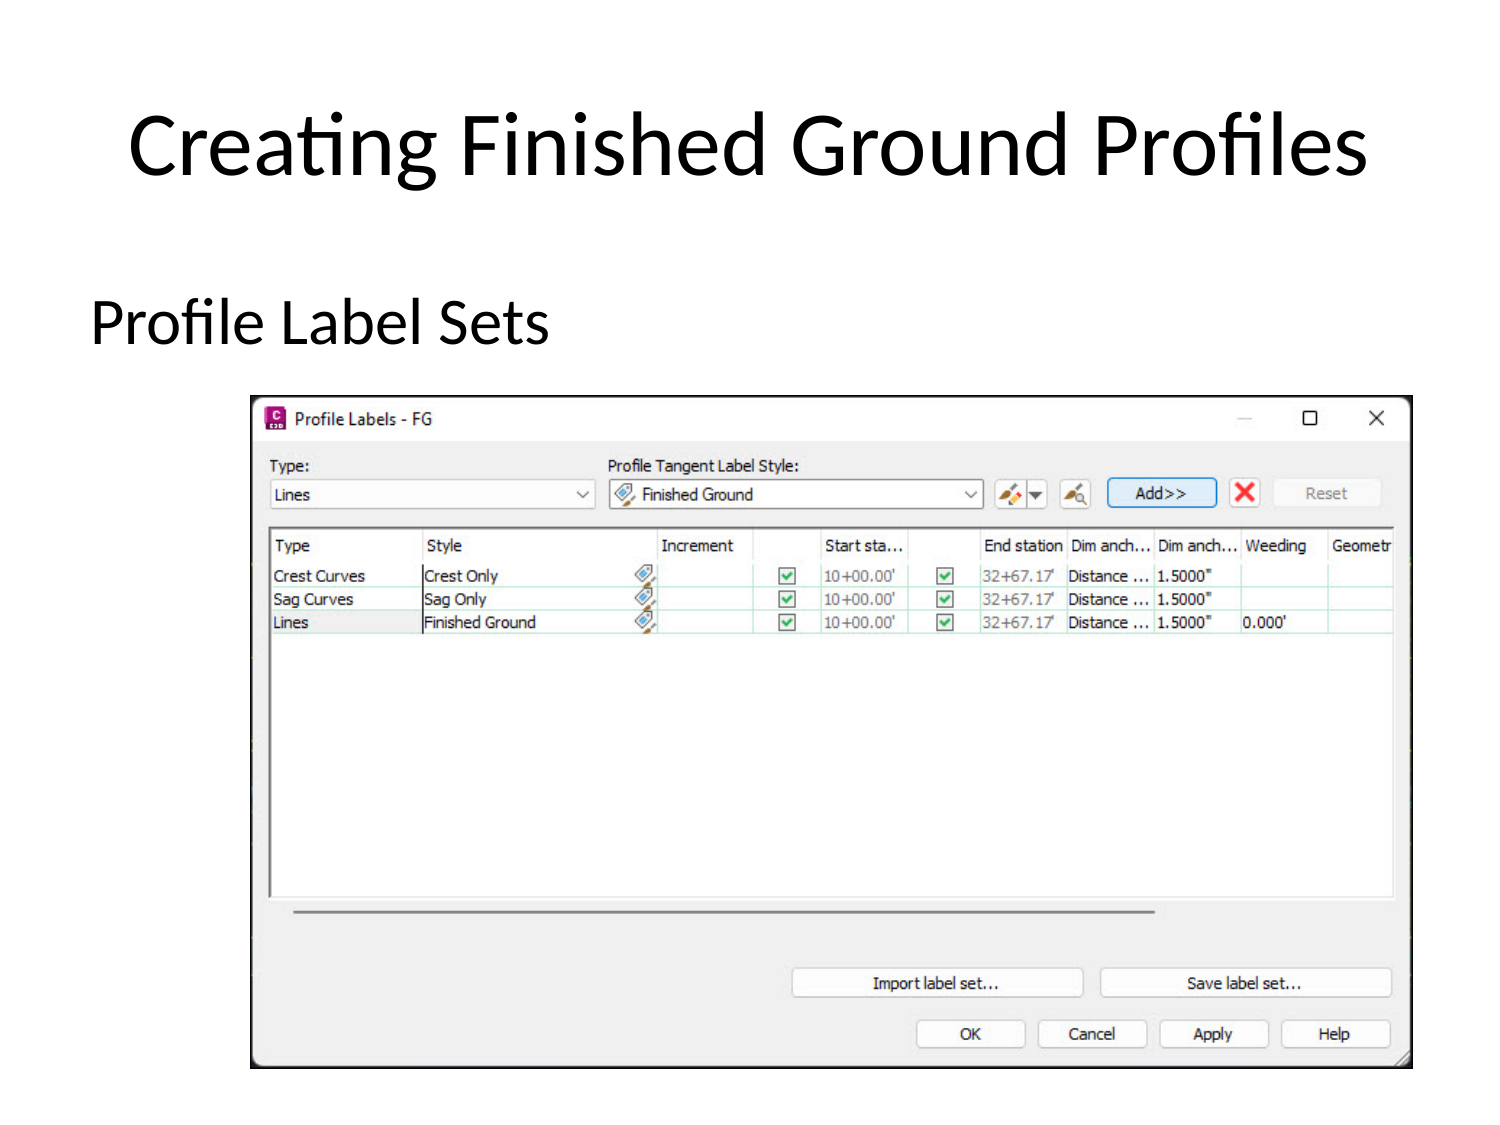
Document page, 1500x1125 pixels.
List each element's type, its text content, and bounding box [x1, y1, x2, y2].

title Creating Finished Ground Profiles [75, 45, 1425, 233]
picture [250, 395, 1413, 1069]
list Profile Label Sets [75, 270, 1425, 400]
